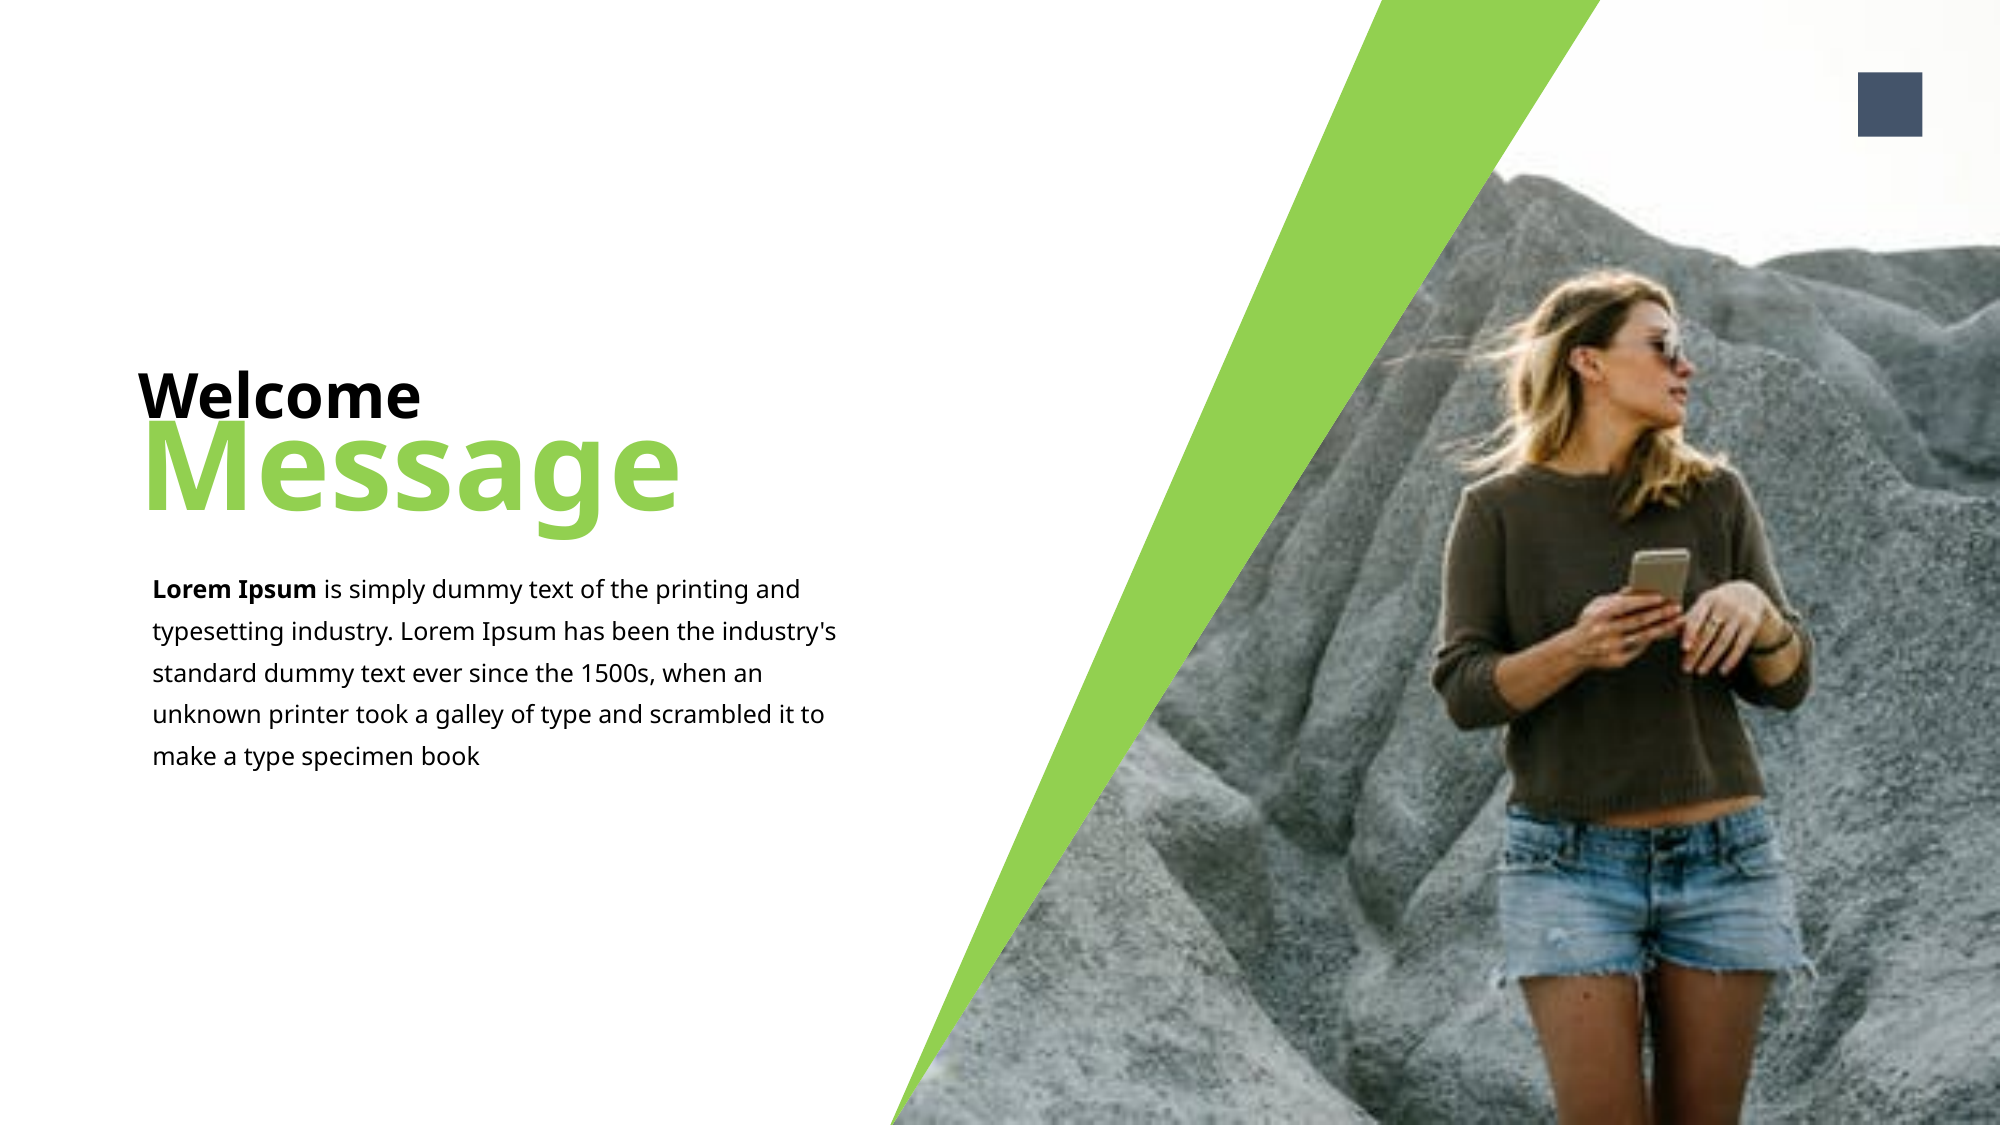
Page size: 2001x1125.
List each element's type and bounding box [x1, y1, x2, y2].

text_box [137, 319, 893, 738]
picture [892, 0, 2000, 1125]
